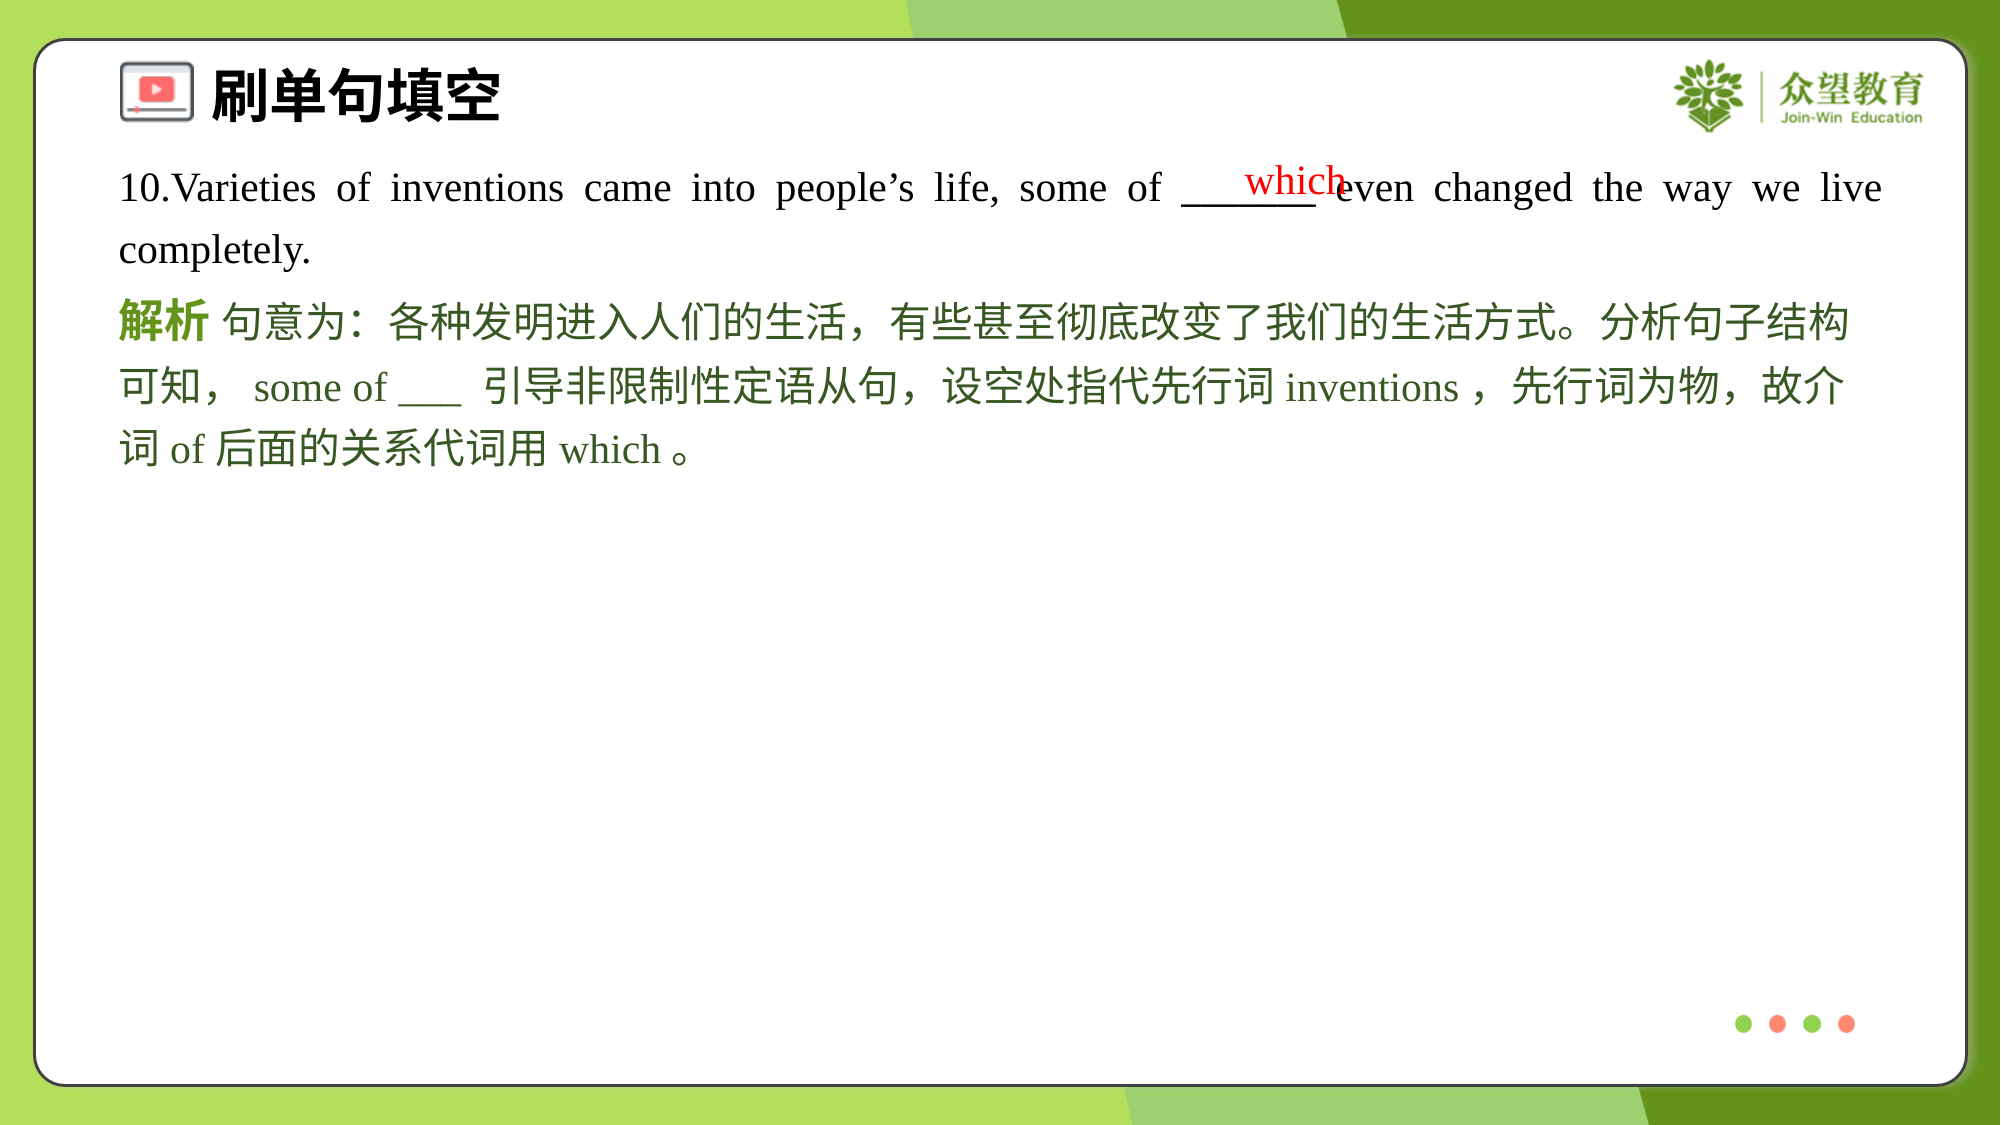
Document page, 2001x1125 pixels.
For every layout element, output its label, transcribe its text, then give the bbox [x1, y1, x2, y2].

picture [0, 0, 2000, 1125]
text_box which [1240, 140, 1352, 199]
text_box 10.Varieties of inventions came into people’s life, some of _______ even changed the way we live completely. [118, 146, 1883, 267]
text_box 解析 句意为：各种发明进入人们的生活，有些甚至彻底改变了我们的生活方式。分析句子结构可知，some of ___ 引导非限制性定语从句，设空处指代先行词inventions，先行词为物，故介词of后面的关系代词用which。 [118, 278, 1883, 468]
